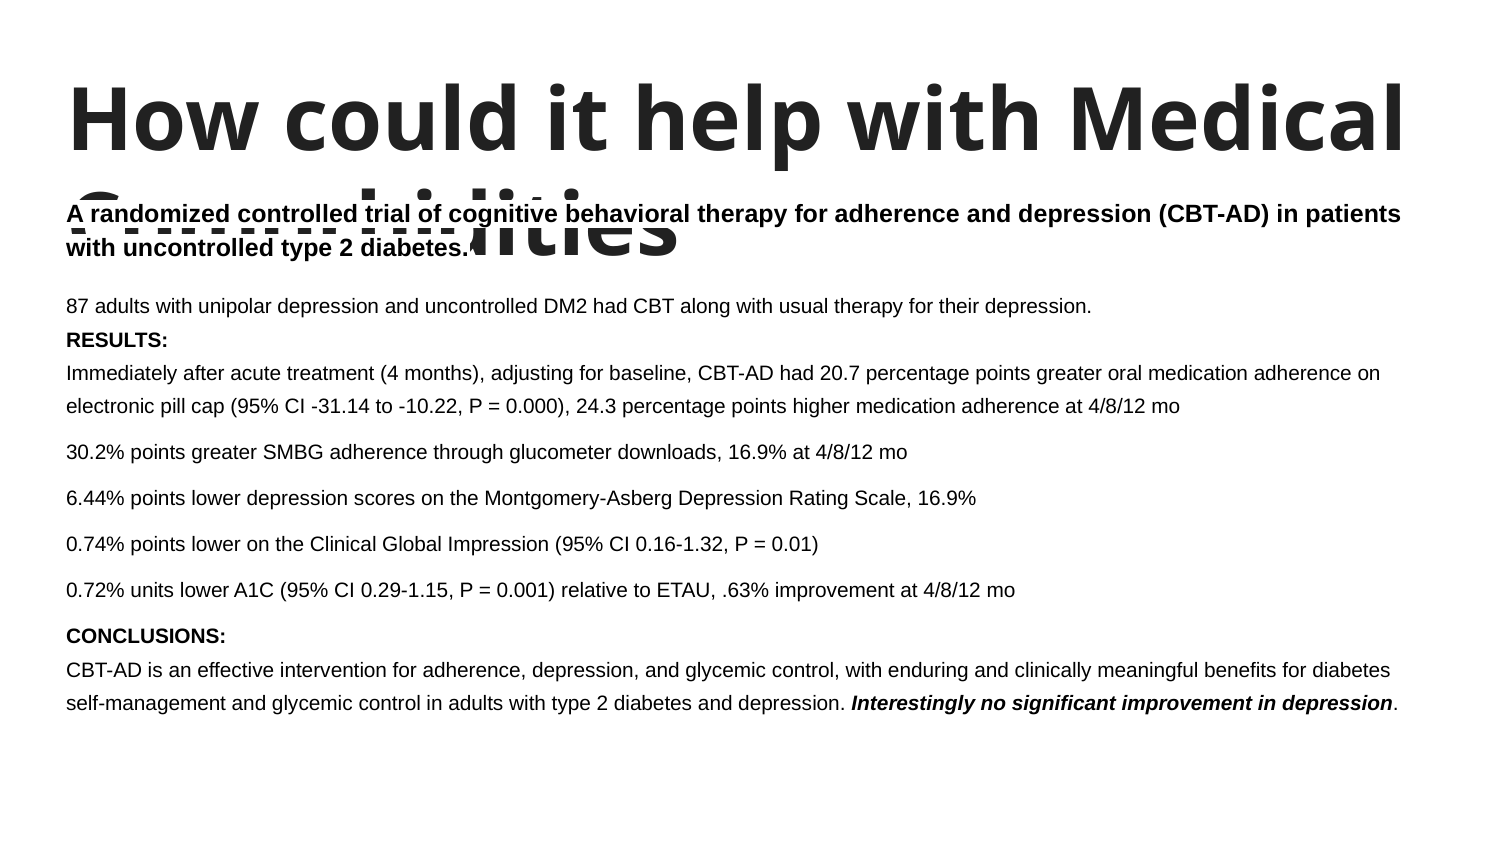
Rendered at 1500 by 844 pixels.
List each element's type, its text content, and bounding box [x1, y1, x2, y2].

list A randomized controlled trial of cognitive behavioral therapy for adherence and depression (CBT-AD) in patients with uncontrolled type 2 diabetes. 87 adults with unipolar depression and uncontrolled DM2 had CBT along with usual therapy for their depression. RESULTS: Immediately after acute treatment (4 months), adjusting for baseline, CBT-AD had 20.7 percentage points greater oral medication adherence on electronic pill cap (95% CI -31.14 to -10.22, P = 0.000), 24.3 percentage points higher medication adherence at 4/8/12 mo 30.2% points greater SMBG adherence through glucometer downloads, 16.9% at 4/8/12 mo 6.44% points lower depression scores on the Montgomery-Asberg Depression Rating Scale, 16.9% 0.74% points lower on the Clinical Global Impression (95% CI 0.16-1.32, P = 0.01) 0.72% units lower A1C (95% CI 0.29-1.15, P = 0.001) relative to ETAU, .63% improvement at 4/8/12 mo CONCLUSIONS: CBT-AD is an effective intervention for adherence, depression, and glycemic control, with enduring and clinically meaningful benefits for diabetes self-management and glycemic control in adults with type 2 diabetes and depression. Interestingly no significant improvement in depression. [51, 179, 1449, 824]
title How could it help with Medical Comorbidities [51, 48, 1449, 179]
